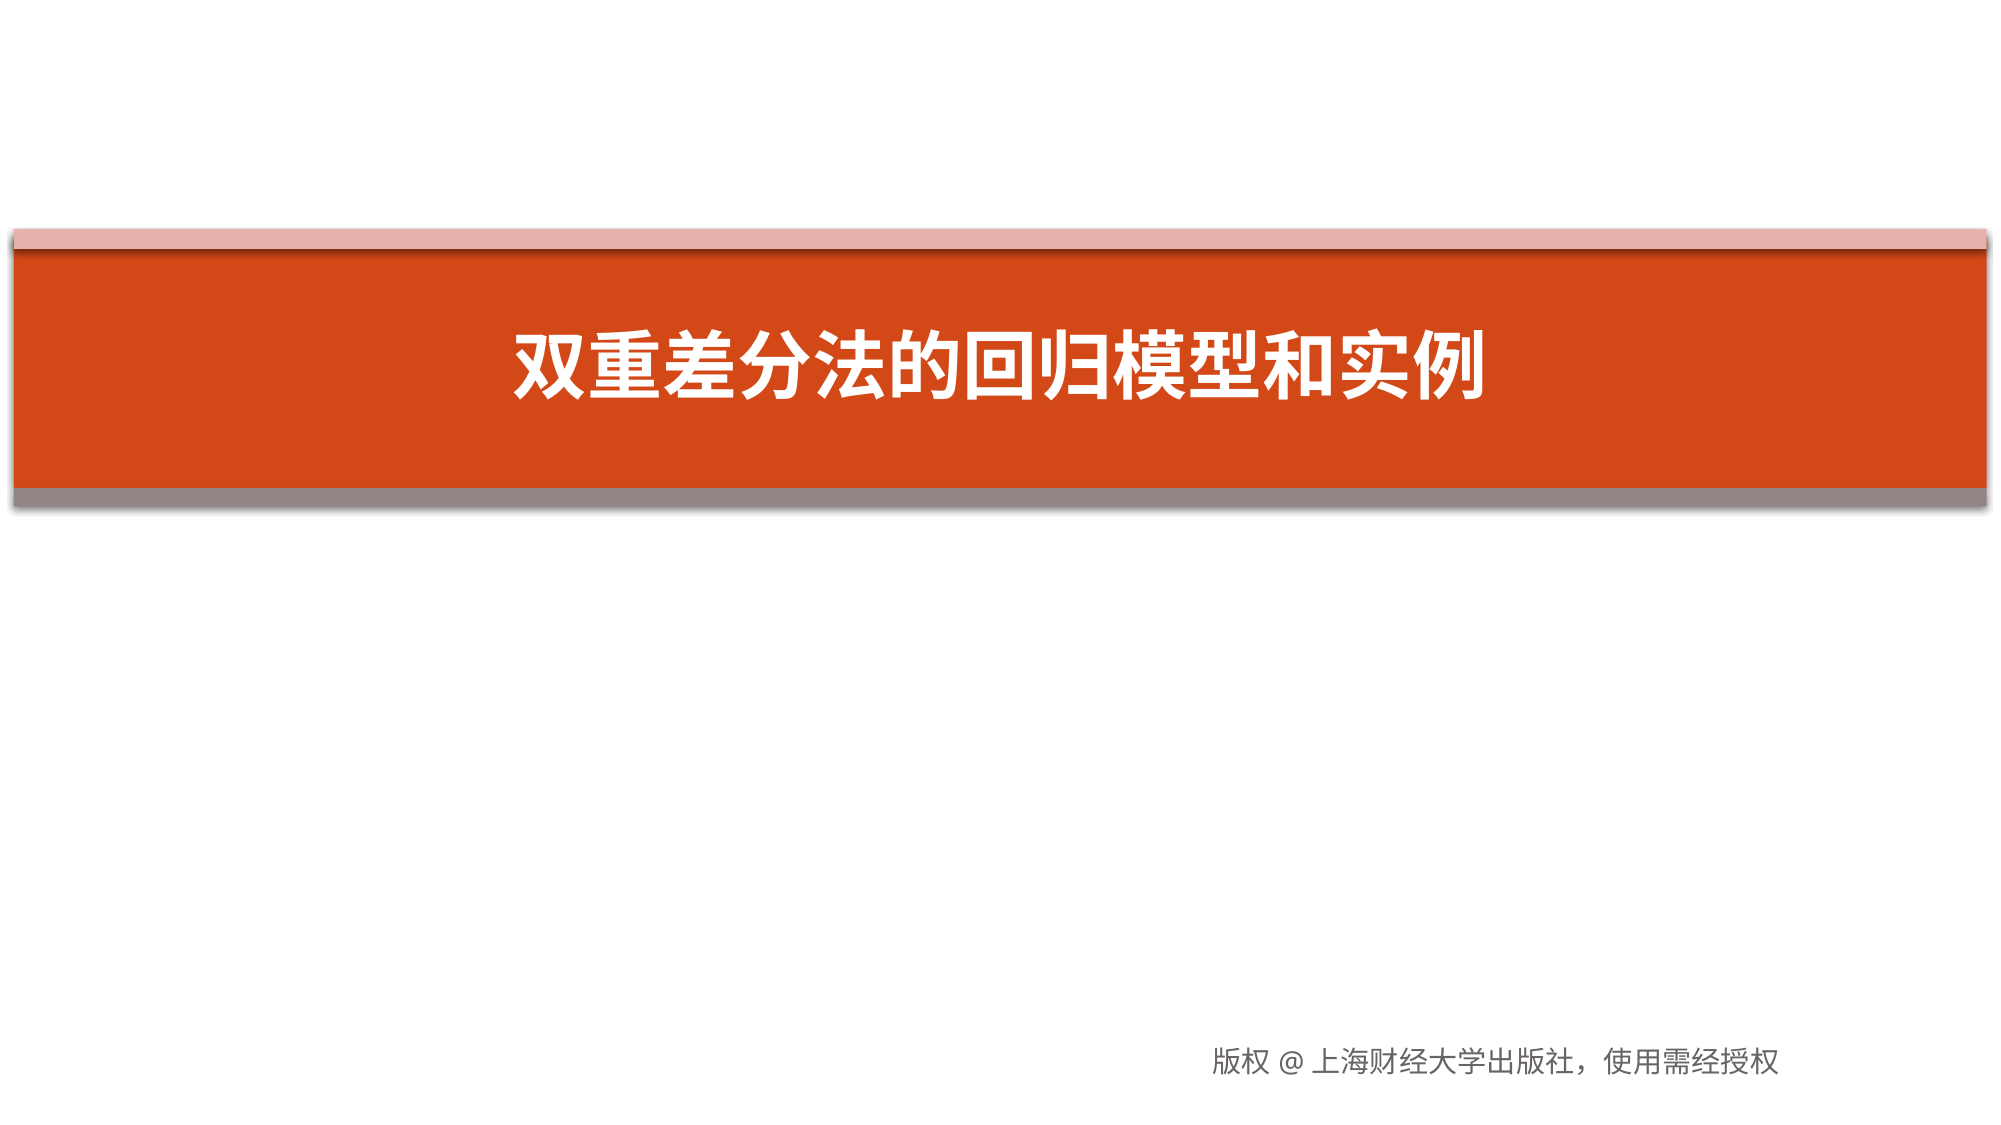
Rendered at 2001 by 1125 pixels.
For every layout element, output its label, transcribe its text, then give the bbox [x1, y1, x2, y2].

title 双重差分法的回归模型和实例 [99, 247, 1900, 489]
footer 版权@上海财经大学出版社，使用需经授权 [1062, 1022, 1930, 1098]
